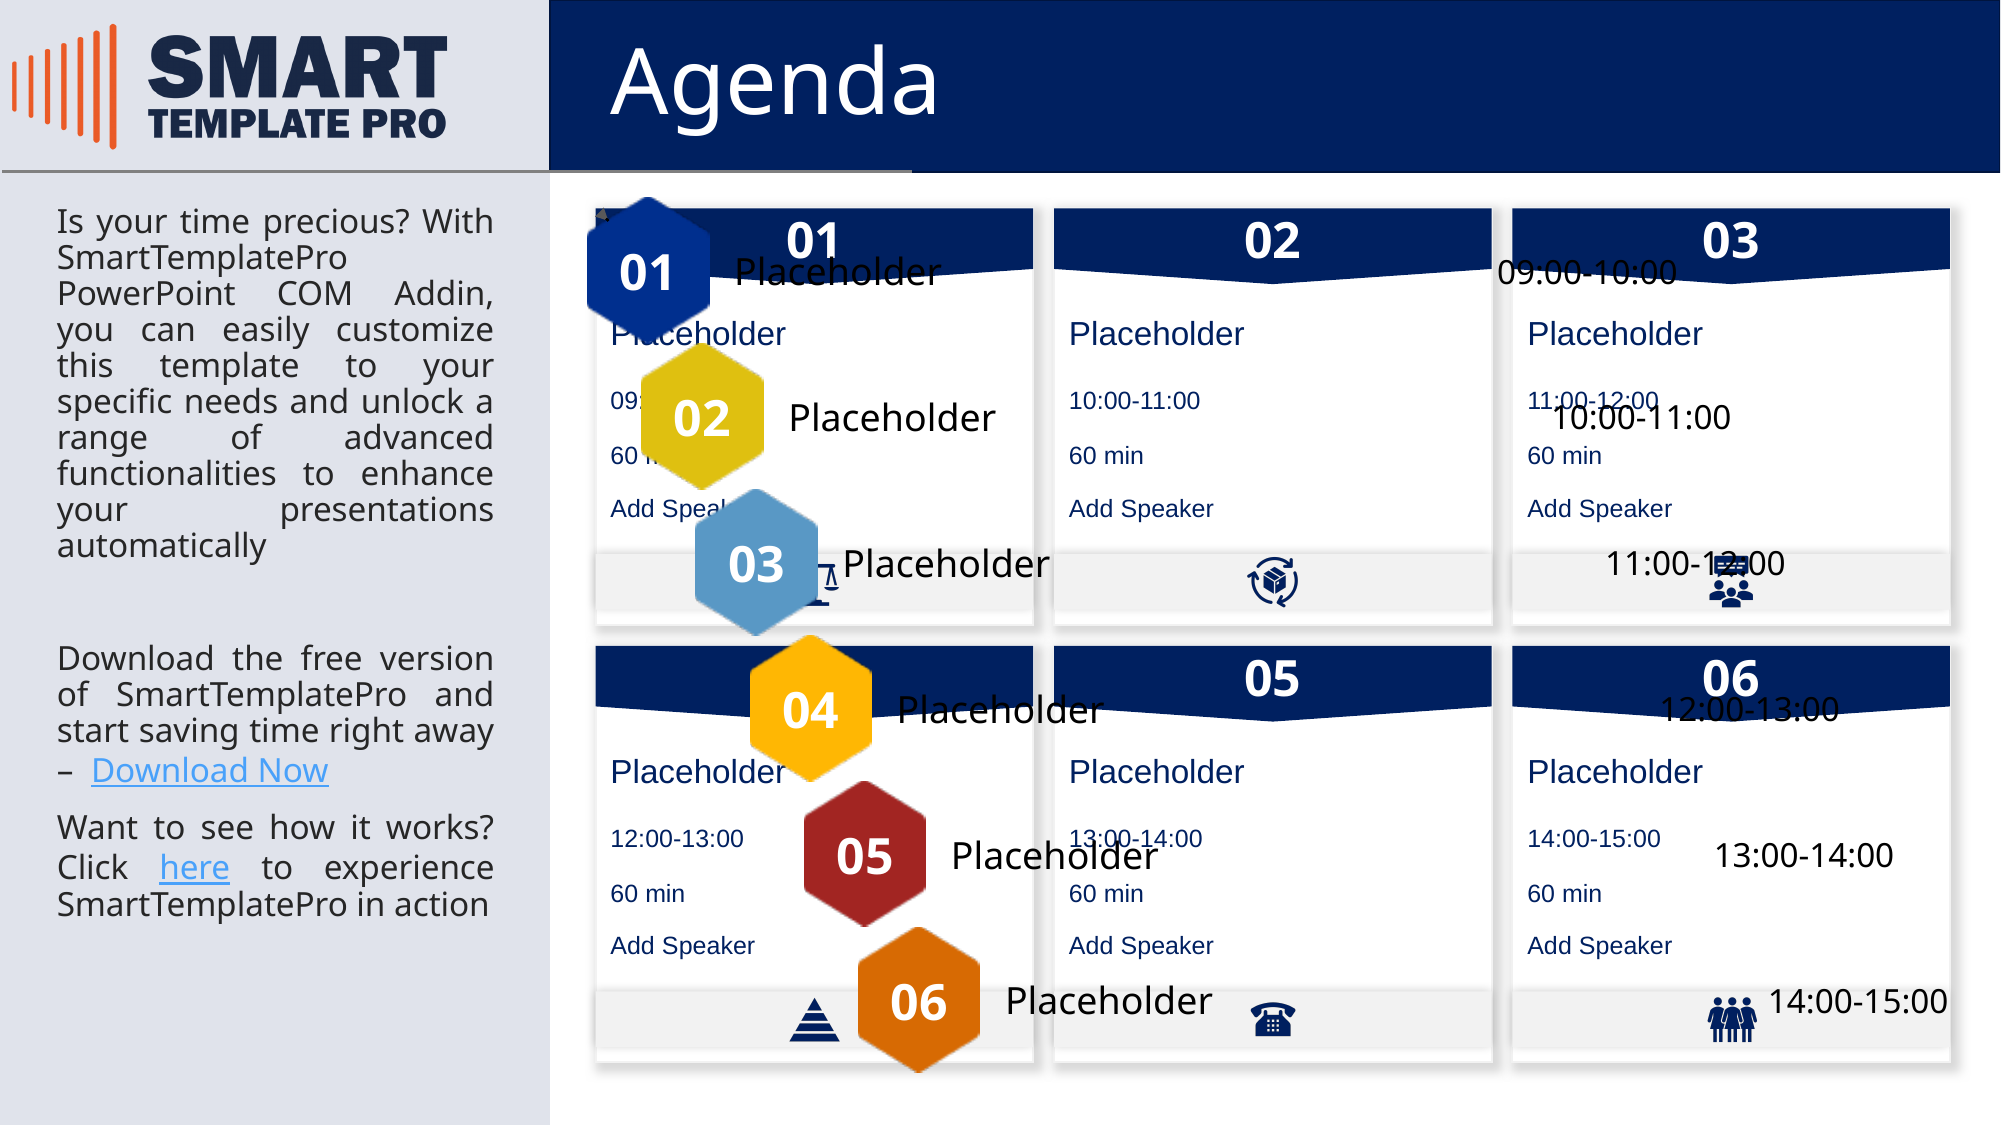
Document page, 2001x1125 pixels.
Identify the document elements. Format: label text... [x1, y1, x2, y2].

text_box Agenda [595, 4, 1999, 165]
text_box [574, 187, 2000, 1084]
text_box Is your time precious? With SmartTemplatePro PowerPoint COM Addin, you can easily customize this template to your specific needs and unlock a range of advanced functionalities to enhance your presentations automatically Download the free version of SmartTemplatePro and start saving time right away – Download Now Want to see how it works? Click here to experience SmartTemplatePro in action [41, 197, 510, 1065]
picture [0, 13, 459, 158]
